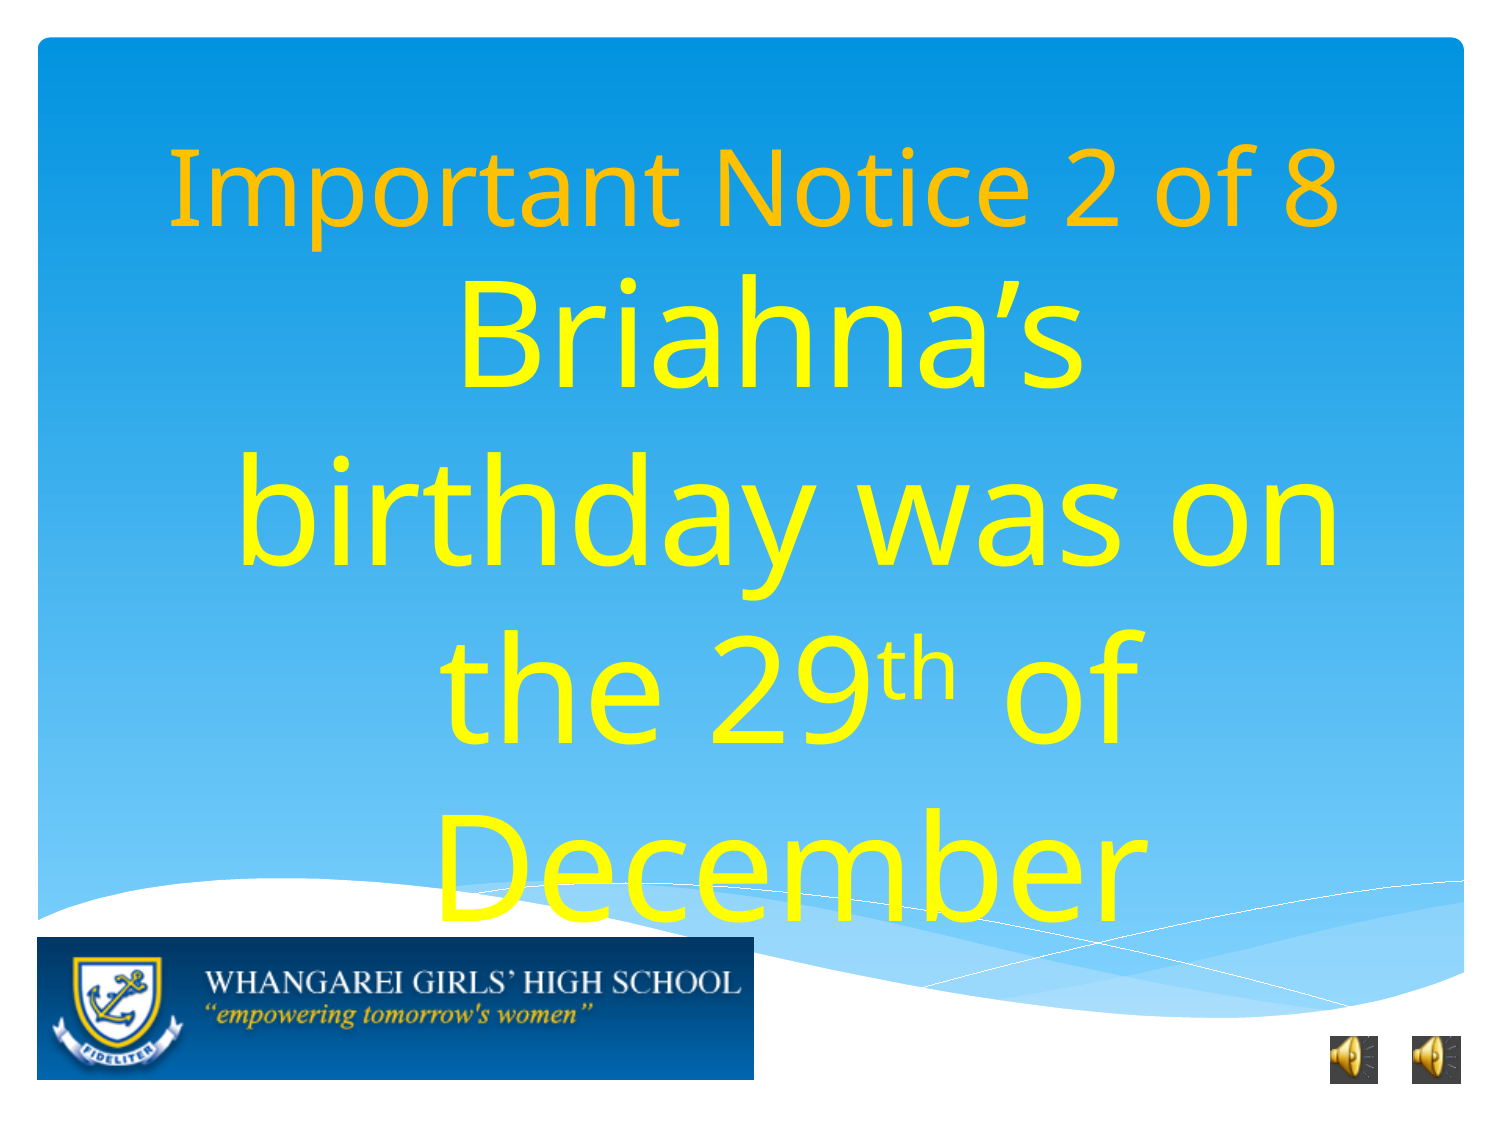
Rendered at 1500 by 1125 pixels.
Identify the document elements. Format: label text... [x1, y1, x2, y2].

picture [1411, 1034, 1462, 1086]
text_box Important Notice 2 of 8 [149, 37, 1362, 255]
picture [1328, 1034, 1380, 1086]
picture [37, 937, 754, 1080]
text_box Briahna’s birthday was on the 29th of December [149, 231, 1391, 963]
